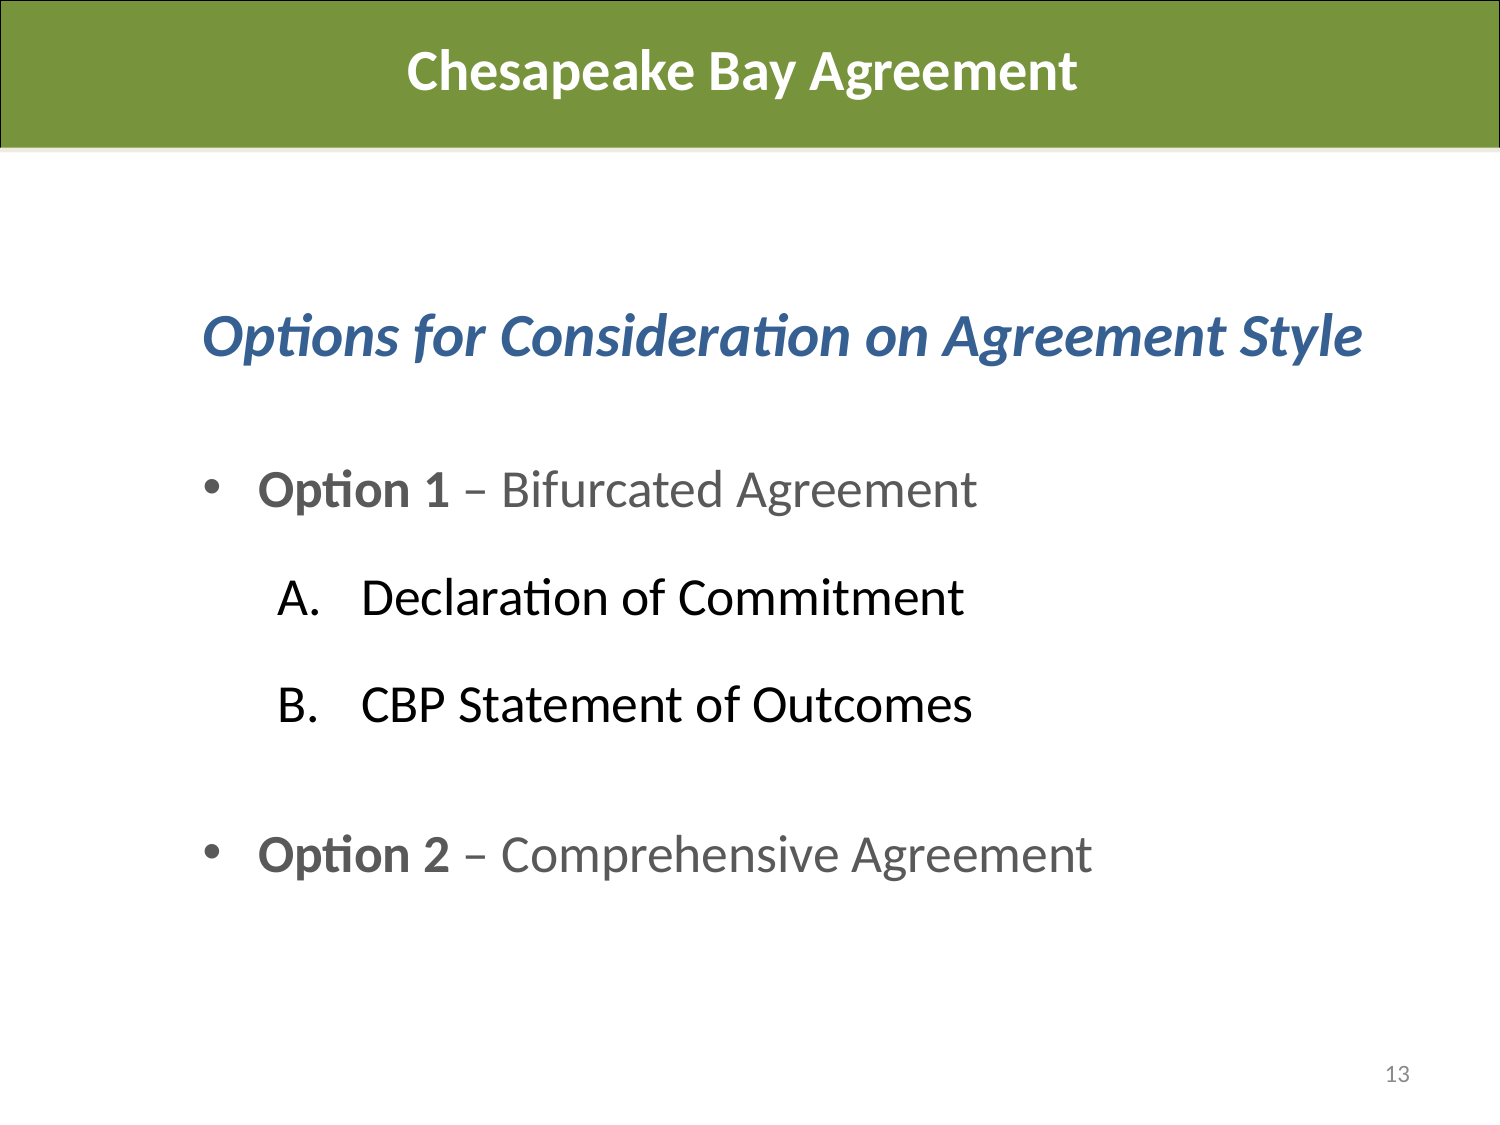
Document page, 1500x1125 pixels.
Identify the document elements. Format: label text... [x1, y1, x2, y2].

slide_number 13 [1074, 1042, 1425, 1103]
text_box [0, 0, 1500, 151]
list Options for Consideration on Agreement Style Option 1 – Bifurcated Agreement Declaration of Commitment CBP Statement of Outcomes Option 2 – Comprehensive Agreement [187, 287, 1425, 900]
